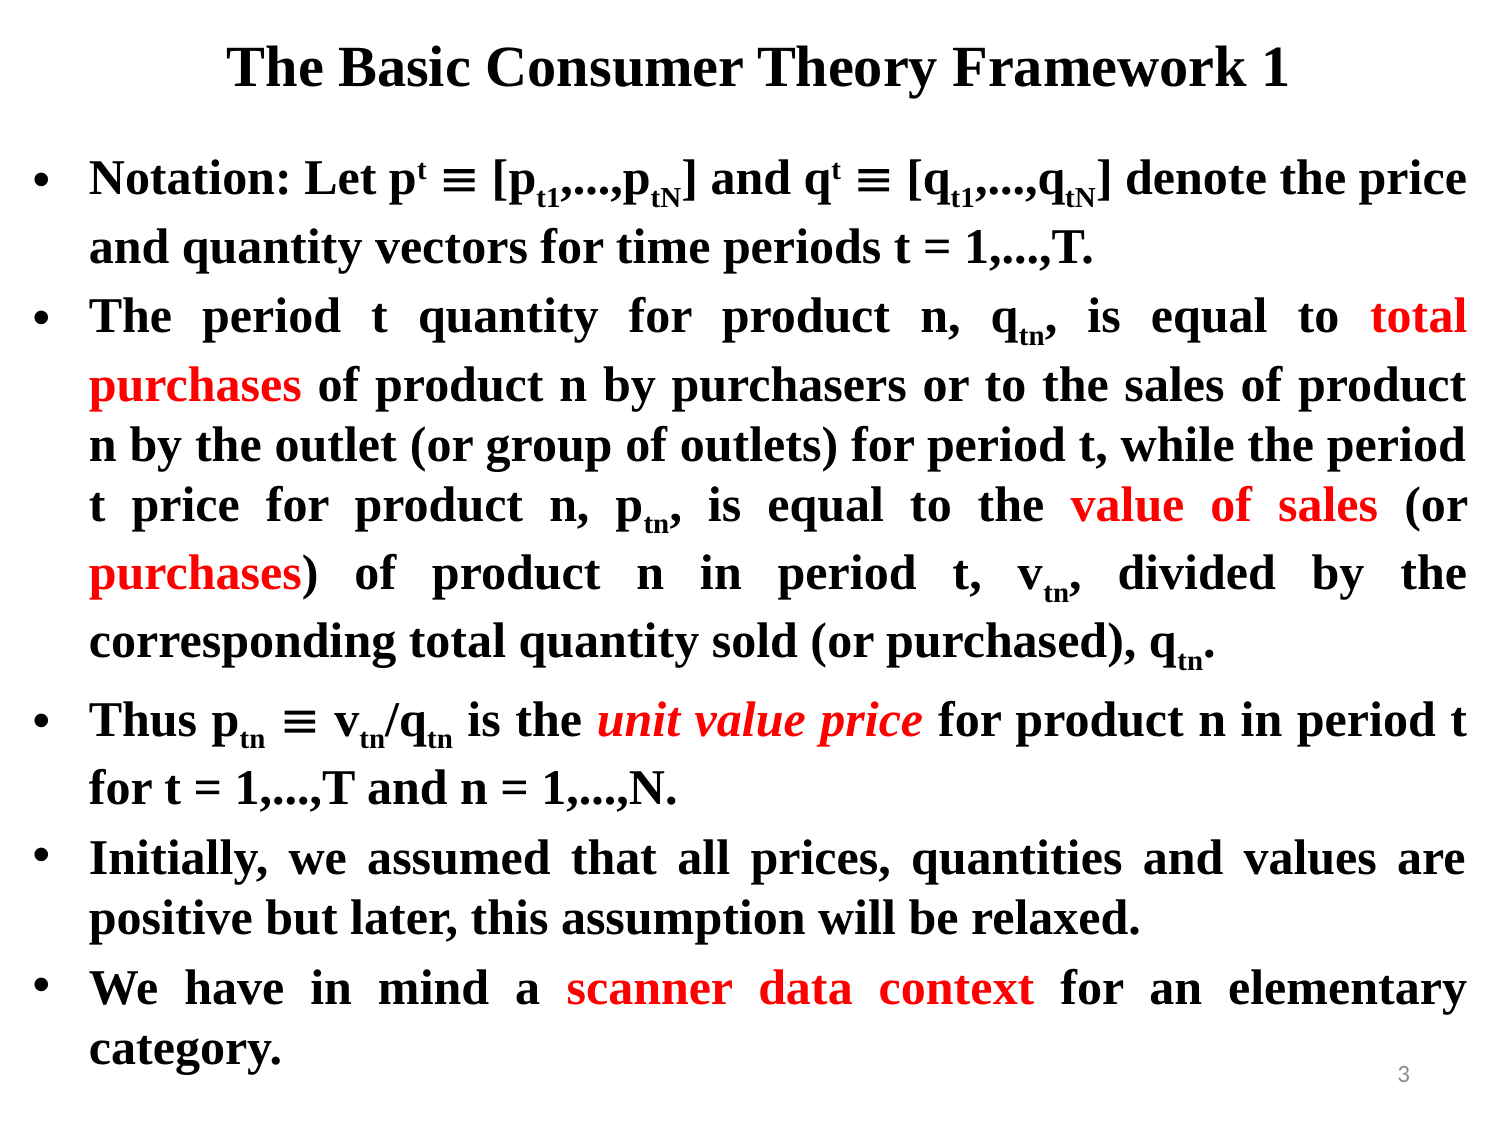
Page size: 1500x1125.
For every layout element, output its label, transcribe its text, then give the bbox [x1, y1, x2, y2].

list Notation: Let pt  [pt1,...,ptN] and qt  [qt1,...,qtN] denote the price and quantity vectors for time periods t = 1,...,T. The period t quantity for product n, qtn, is equal to total purchases of product n by purchasers or to the sales of product n by the outlet (or group of outlets) for period t, while the period t price for product n, ptn, is equal to the value of sales (or purchases) of product n in period t, vtn, divided by the corresponding total quantity sold (or purchased), qtn. Thus ptn  vtn/qtn is the unit value price for product n in period t for t = 1,...,T and n = 1,...,N. Initially, we assumed that all prices, quantities and values are positive but later, this assumption will be relaxed. We have in mind a scanner data context for an elementary category. [17, 137, 1483, 1106]
title The Basic Consumer Theory Framework 1 [17, 0, 1500, 126]
slide_number 3 [1074, 1042, 1425, 1103]
